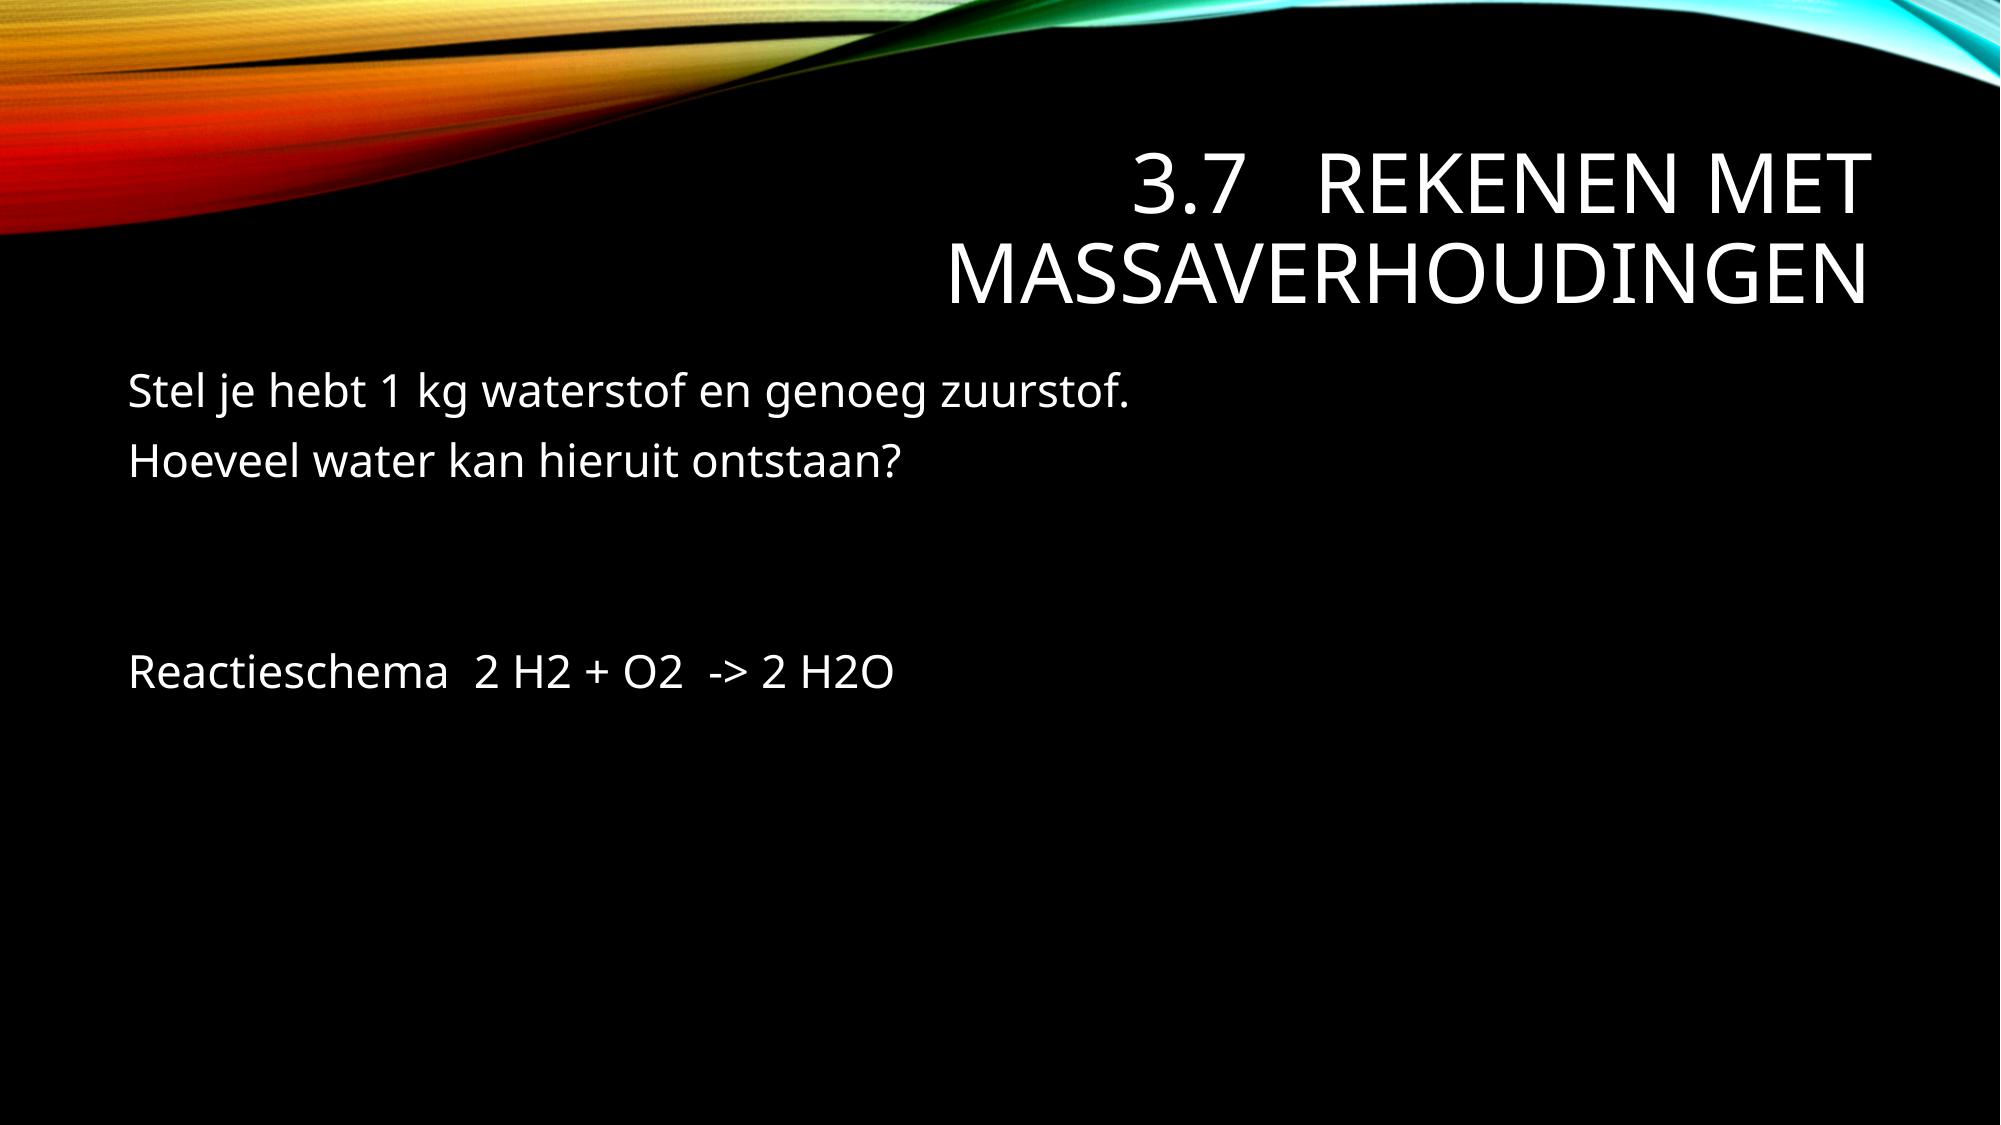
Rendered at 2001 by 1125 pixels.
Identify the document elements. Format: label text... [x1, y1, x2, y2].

picture [0, 0, 2000, 237]
title 3.7 Rekenen met massaverhoudingen [283, 125, 1888, 338]
list Stel je hebt 1 kg waterstof en genoeg zuurstof. Hoeveel water kan hieruit ontstaan? Reactieschema 2 H2 + O2 -> 2 H2O [112, 360, 1888, 1021]
